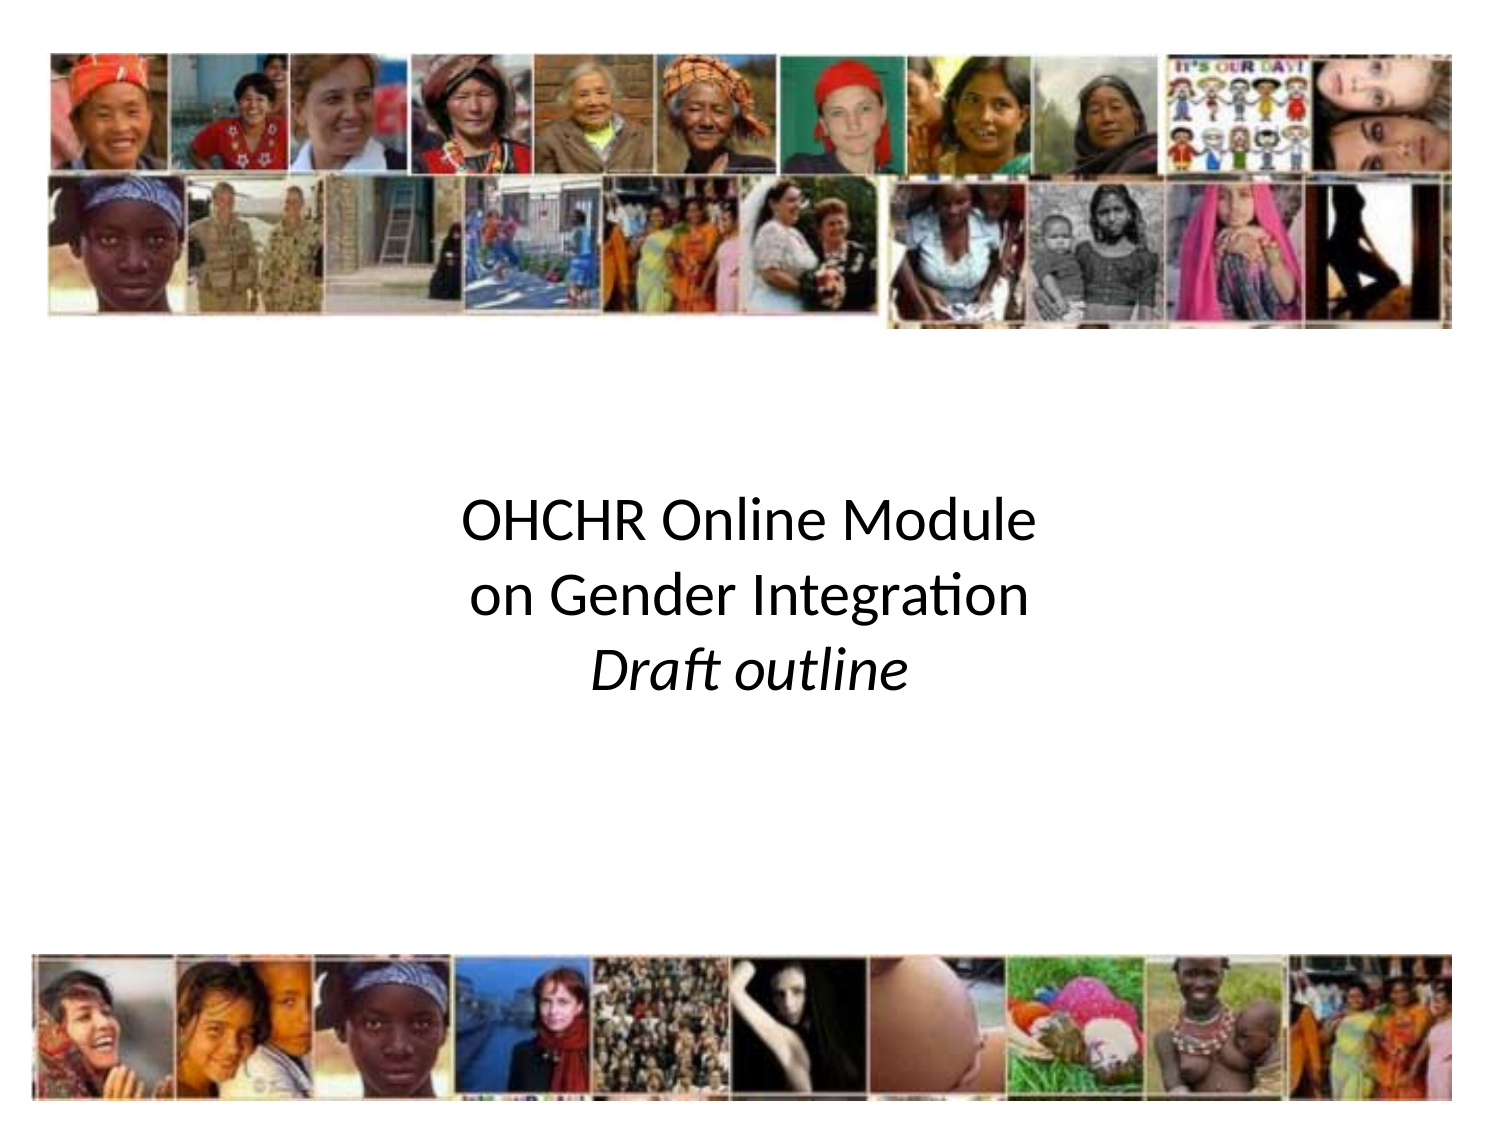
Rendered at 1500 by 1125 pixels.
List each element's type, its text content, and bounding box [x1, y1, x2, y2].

picture [47, 53, 1453, 329]
title OHCHR Online Module on Gender Integration Draft outline [112, 470, 1388, 712]
picture [30, 954, 1453, 1101]
